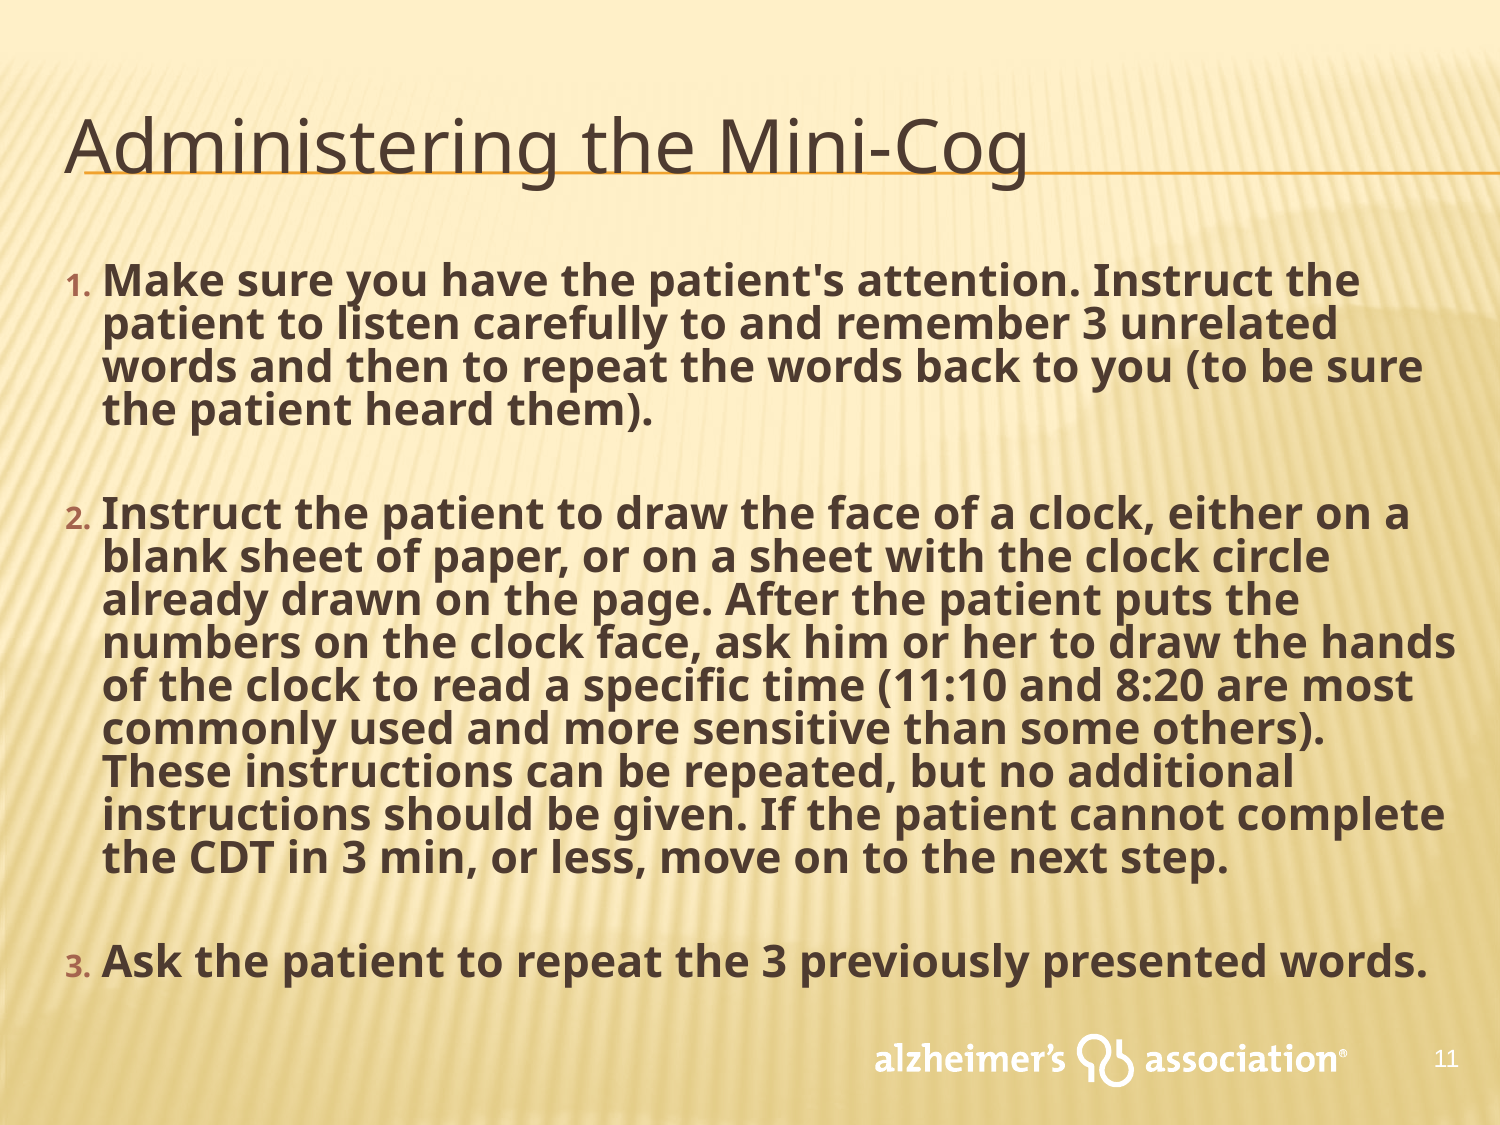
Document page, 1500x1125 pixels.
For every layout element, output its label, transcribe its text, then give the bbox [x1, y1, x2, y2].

list Make sure you have the patient's attention. Instruct the patient to listen carefully to and remember 3 unrelated words and then to repeat the words back to you (to be sure the patient heard them). Instruct the patient to draw the face of a clock, either on a blank sheet of paper, or on a sheet with the clock circle already drawn on the page. After the patient puts the numbers on the clock face, ask him or her to draw the hands of the clock to read a specific time (11:10 and 8:20 are most commonly used and more sensitive than some others). These instructions can be repeated, but no additional instructions should be given. If the patient cannot complete the CDT in 3 min, or less, move on to the next step. Ask the patient to repeat the 3 previously presented words. [49, 254, 1476, 1029]
title Administering the Mini-Cog [50, 75, 1475, 213]
slide_number 11 [1350, 1034, 1475, 1084]
